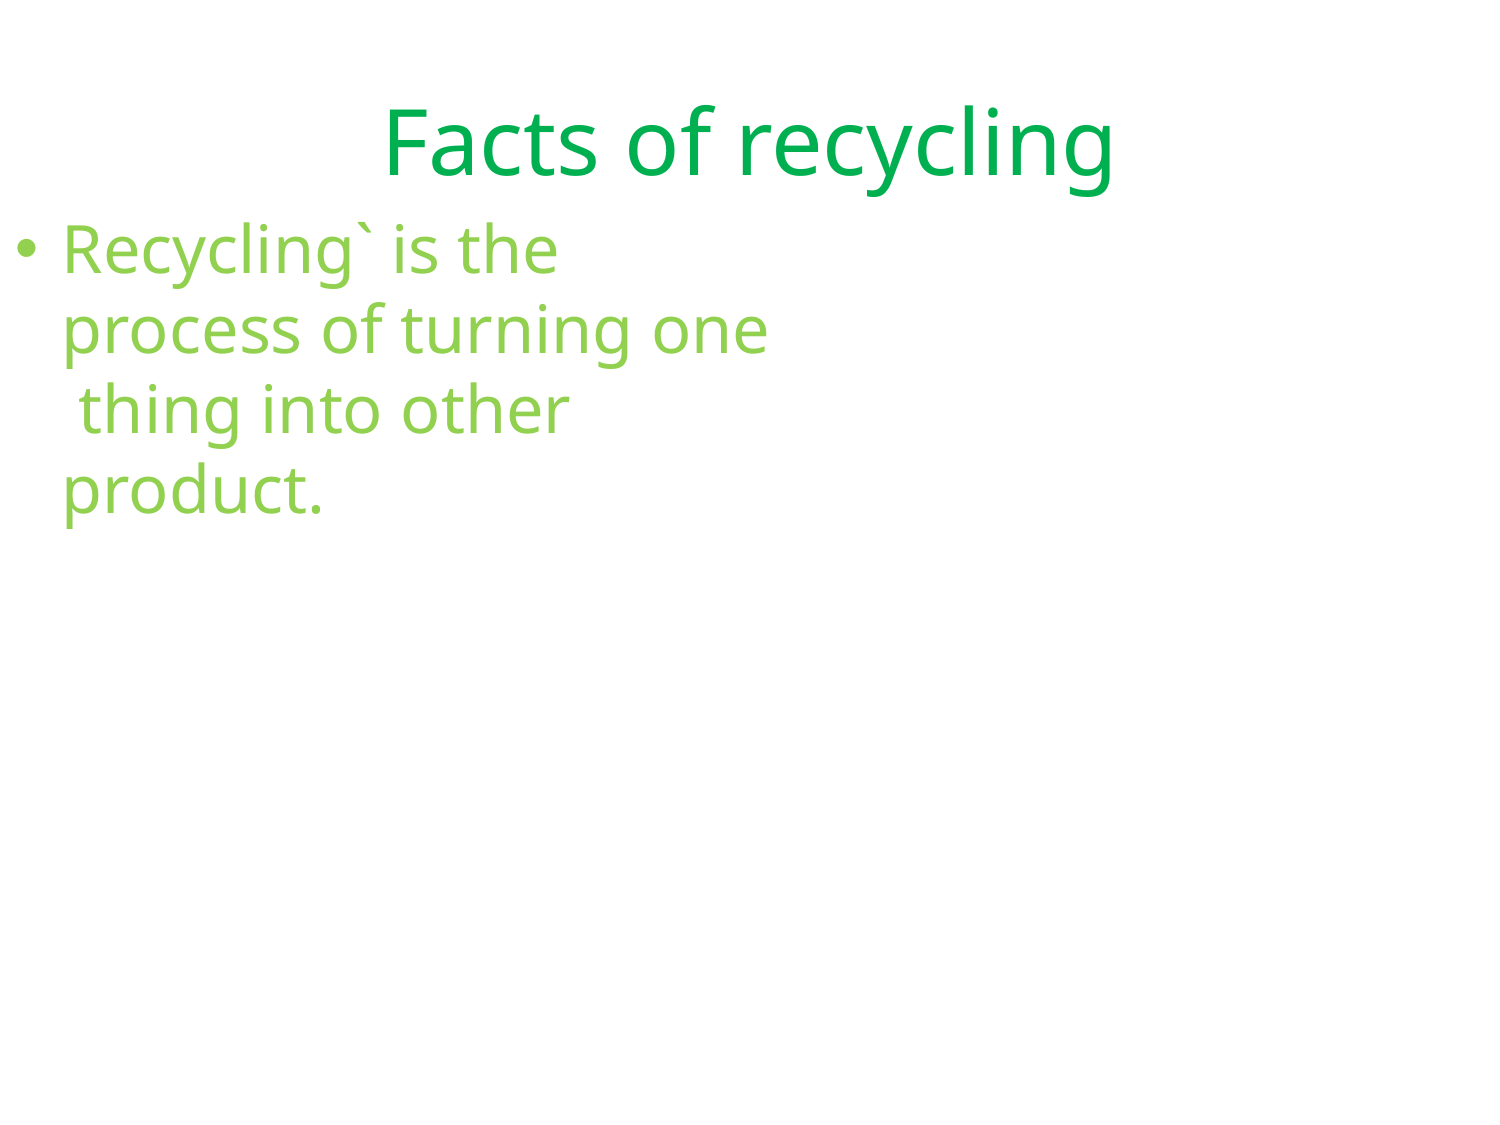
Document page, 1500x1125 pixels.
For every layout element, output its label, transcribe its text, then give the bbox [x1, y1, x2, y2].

text_box Recycling` is the process of turning one thing into other product. [0, 199, 788, 535]
title Facts of recycling [75, 45, 1425, 233]
